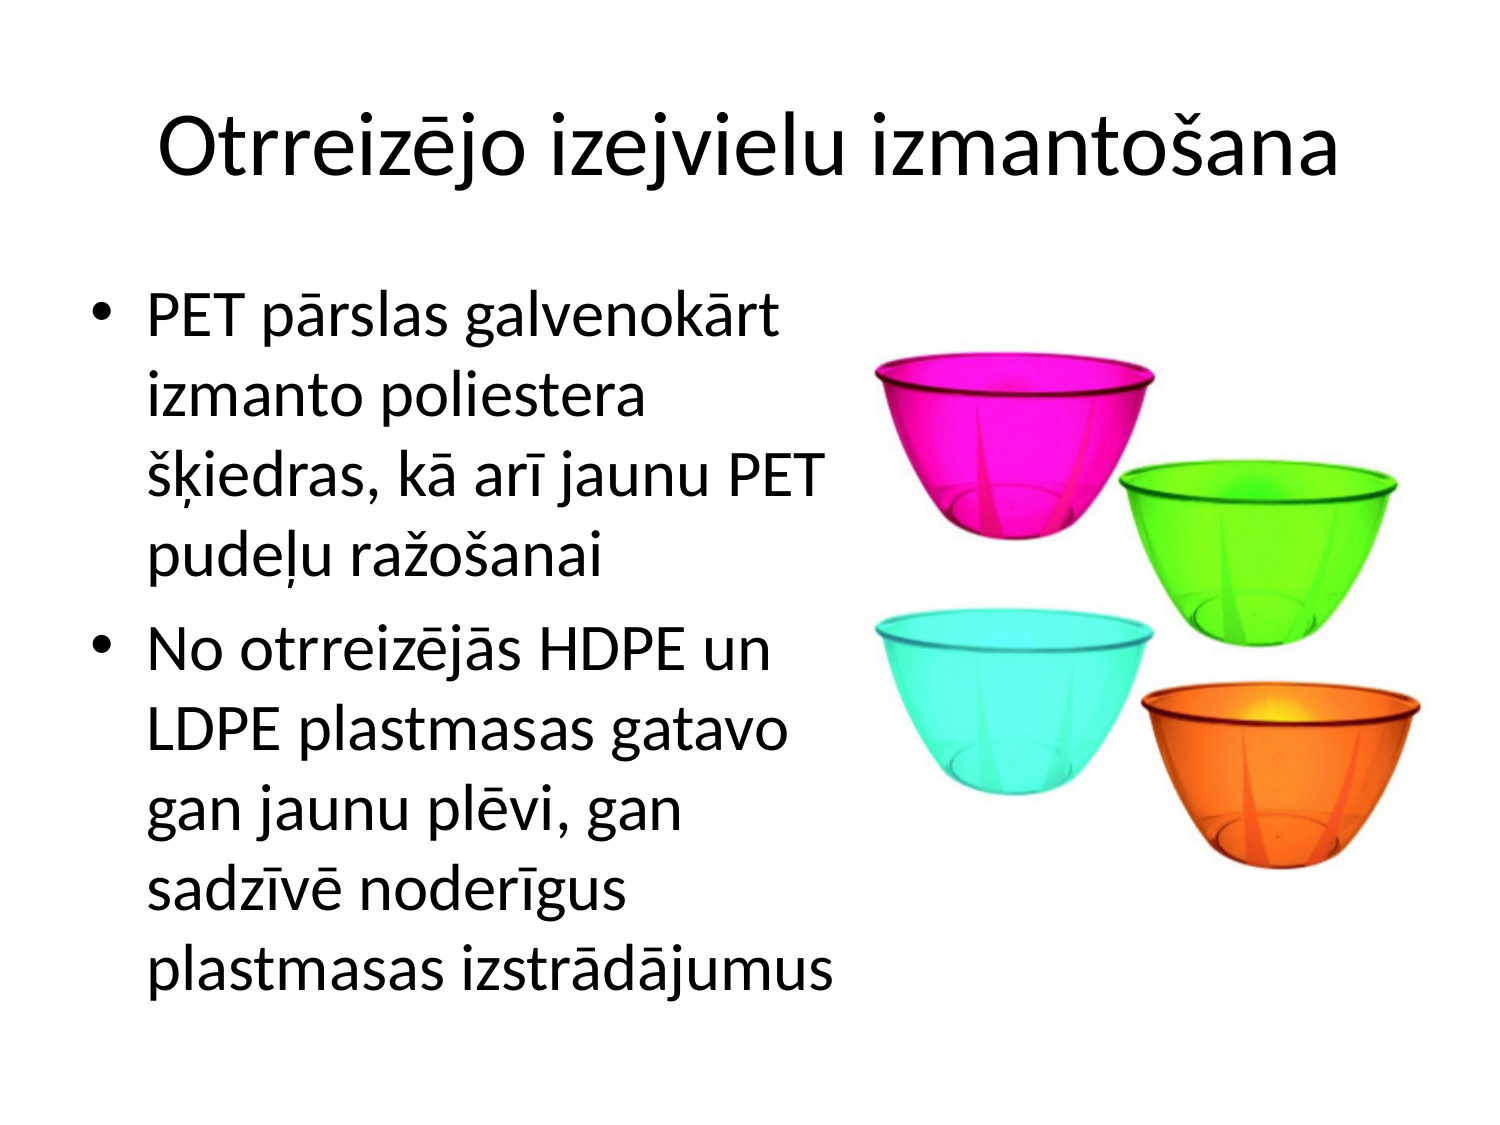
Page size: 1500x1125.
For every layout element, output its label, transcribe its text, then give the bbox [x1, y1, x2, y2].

title Otrreizējo izejvielu izmantošana [75, 45, 1425, 233]
list PET pārslas galvenokārt izmanto poliestera šķiedras, kā arī jaunu PET pudeļu ražošanai No otrreizējās HDPE un LDPE plastmasas gatavo gan jaunu plēvi, gan sadzīvē noderīgus plastmasas izstrādājumus [75, 262, 891, 1036]
picture [863, 341, 1434, 883]
